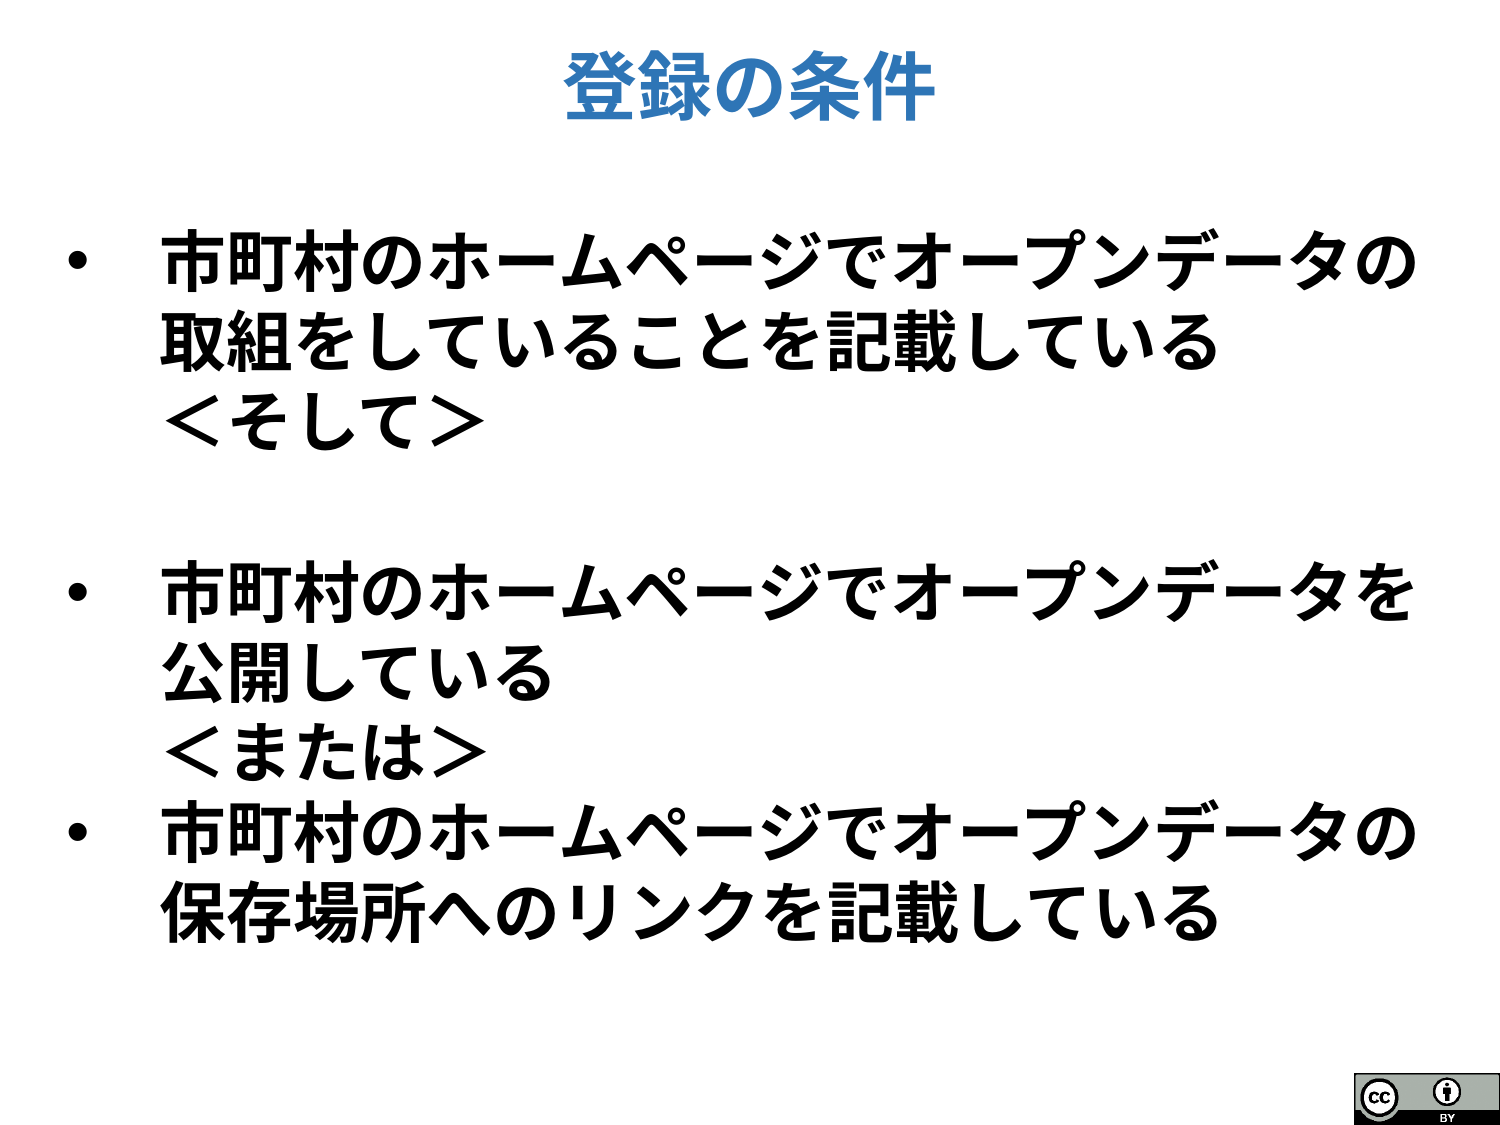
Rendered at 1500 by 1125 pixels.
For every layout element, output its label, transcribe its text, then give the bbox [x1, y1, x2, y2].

text_box 登録の条件 [0, 31, 1500, 137]
picture [1354, 1073, 1500, 1125]
text_box 市町村のホームページでオープンデータの取組をしていることを記載している ＜そして＞ [51, 212, 1449, 467]
text_box 市町村のホームページでオープンデータを公開している ＜または＞ 市町村のホームページでオープンデータの保存場所へのリンクを記載している [51, 543, 1449, 959]
